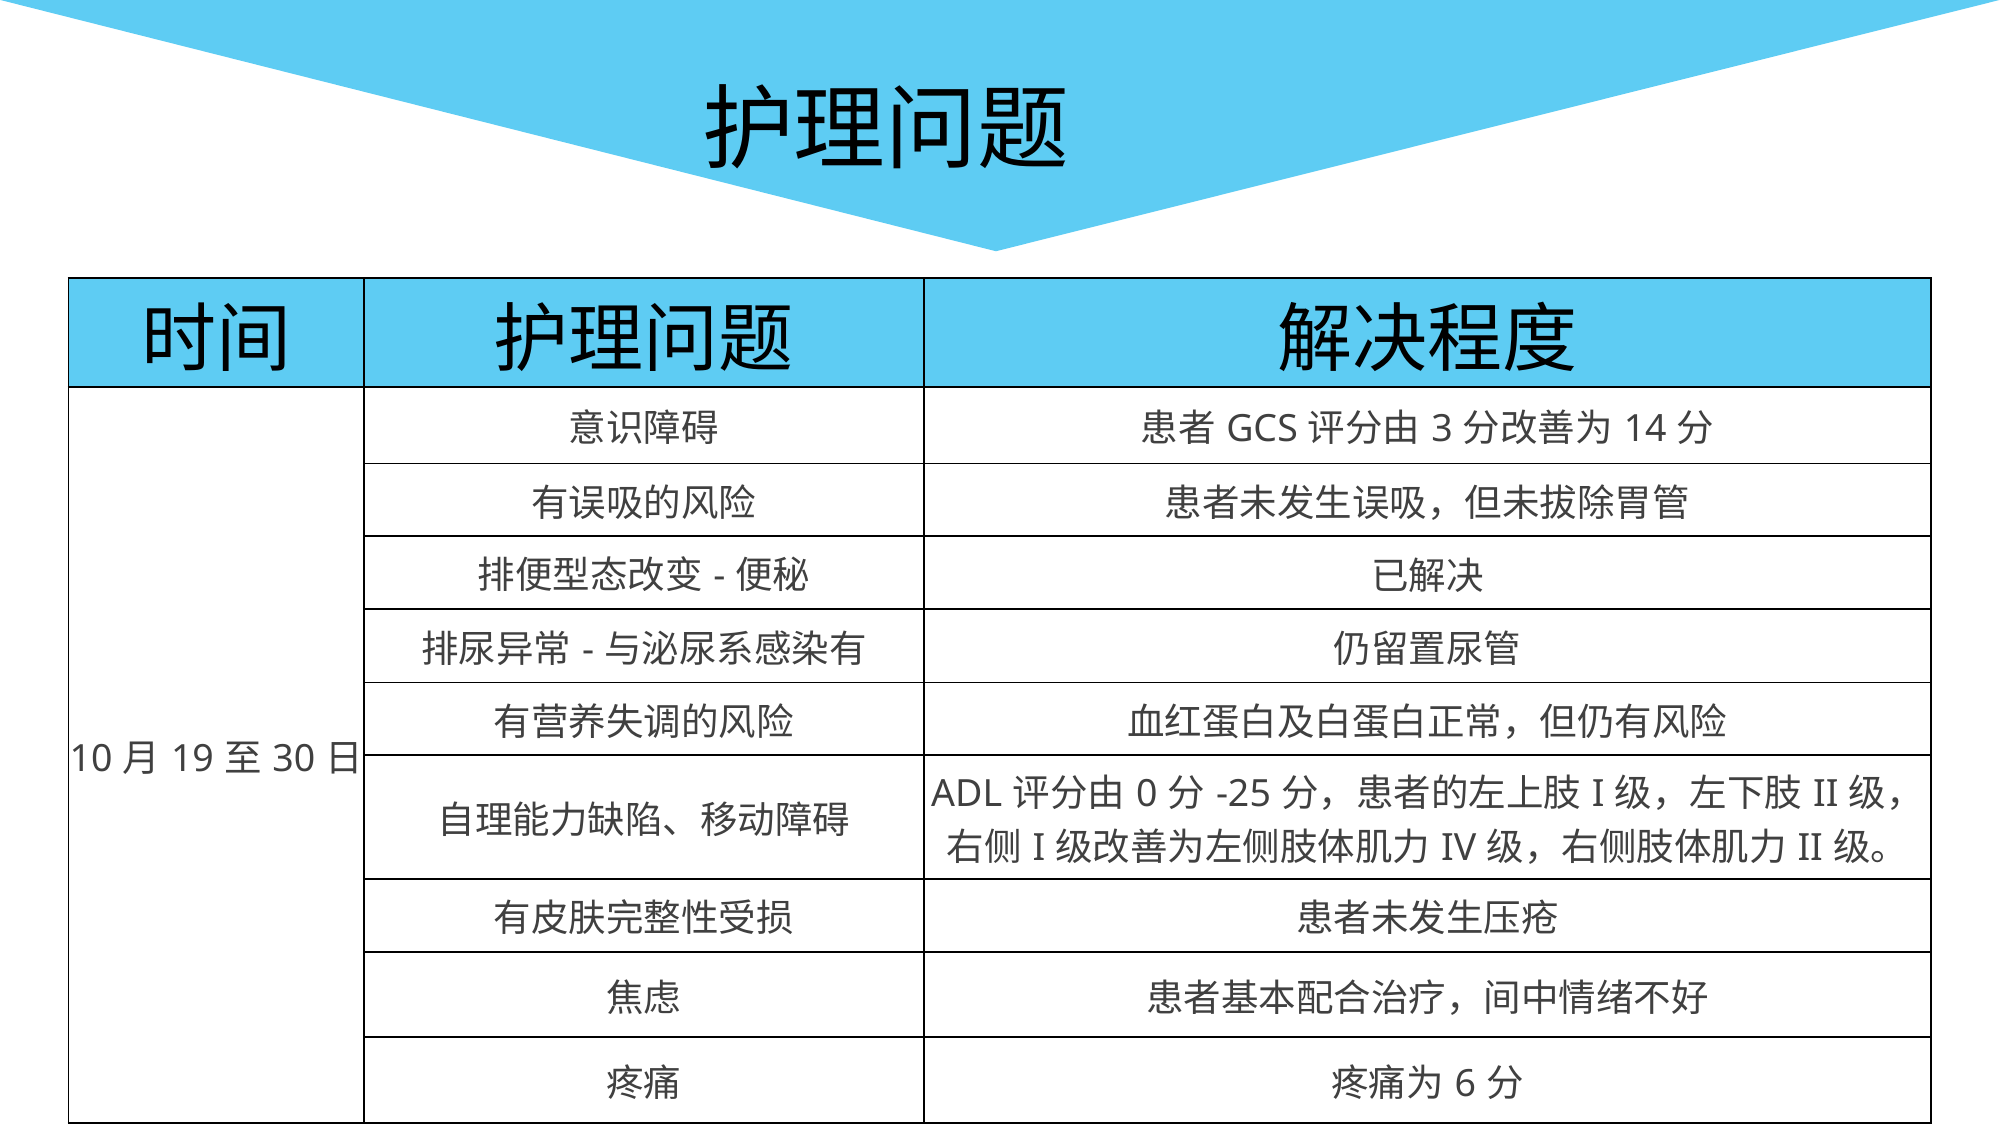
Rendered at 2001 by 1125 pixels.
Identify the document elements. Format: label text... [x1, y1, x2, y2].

table_cell 排尿异常-与泌尿系感染有 [365, 610, 923, 682]
table_header 解决程度 [925, 279, 1930, 386]
table_cell 仍留置尿管 [925, 610, 1930, 682]
table_cell 有营养失调的风险 [365, 683, 923, 754]
table_cell 10月19至30日 [69, 388, 363, 1122]
table_cell 患者未发生压疮 [925, 880, 1930, 951]
table_header 时间 [69, 279, 363, 386]
text_box [0, 0, 2000, 253]
table_cell 疼痛 [365, 1038, 923, 1122]
table_cell 已解决 [925, 537, 1930, 608]
table_cell 患者未发生误吸，但未拔除胃管 [925, 464, 1930, 535]
table_cell 焦虑 [365, 953, 923, 1036]
table_cell 排便型态改变-便秘 [365, 537, 923, 608]
table_cell 疼痛为6分 [925, 1038, 1930, 1122]
table_cell ADL评分由0分-25分，患者的左上肢I级，左下肢II级，右侧I级改善为左侧肢体肌力IV级，右侧肢体肌力II级。 [925, 756, 1930, 878]
table_cell 患者基本配合治疗，间中情绪不好 [925, 953, 1930, 1036]
table_cell 意识障碍 [365, 388, 923, 463]
table_cell 有误吸的风险 [365, 464, 923, 535]
table_header 护理问题 [365, 279, 923, 386]
table_cell 有皮肤完整性受损 [365, 880, 923, 951]
text_box 护理问题 [687, 62, 1239, 188]
table_cell 患者GCS评分由3分改善为14分 [925, 388, 1930, 463]
table_cell 自理能力缺陷、移动障碍 [365, 756, 923, 878]
table_cell 血红蛋白及白蛋白正常，但仍有风险 [925, 683, 1930, 754]
